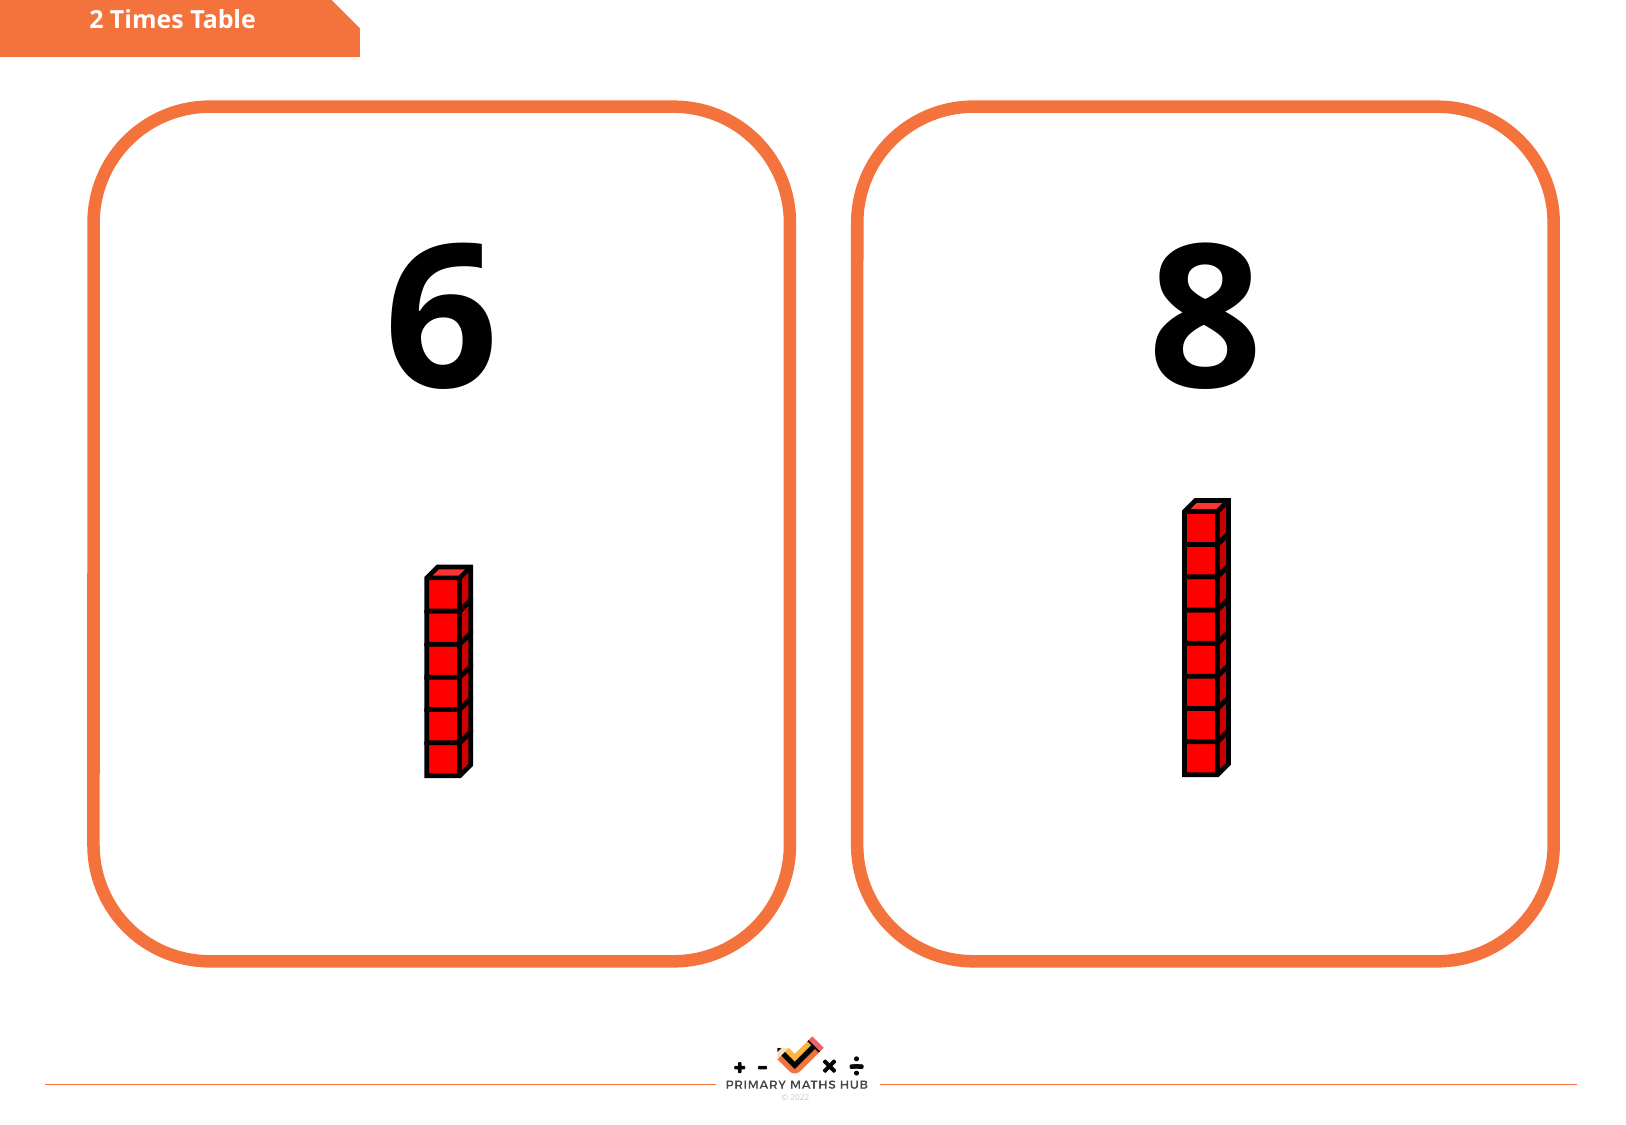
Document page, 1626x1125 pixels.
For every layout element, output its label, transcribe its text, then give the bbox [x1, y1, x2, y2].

text_box [92, 207, 792, 963]
text_box 2 Times Table [0, 0, 361, 58]
text_box © 2022 [720, 1084, 870, 1110]
text_box [856, 209, 1555, 963]
text_box 8 [857, 179, 1554, 435]
text_box [864, 105, 1547, 179]
text_box [100, 105, 783, 179]
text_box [1184, 500, 1229, 775]
text_box 6 [93, 179, 790, 435]
picture [722, 1034, 872, 1094]
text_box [426, 566, 471, 776]
